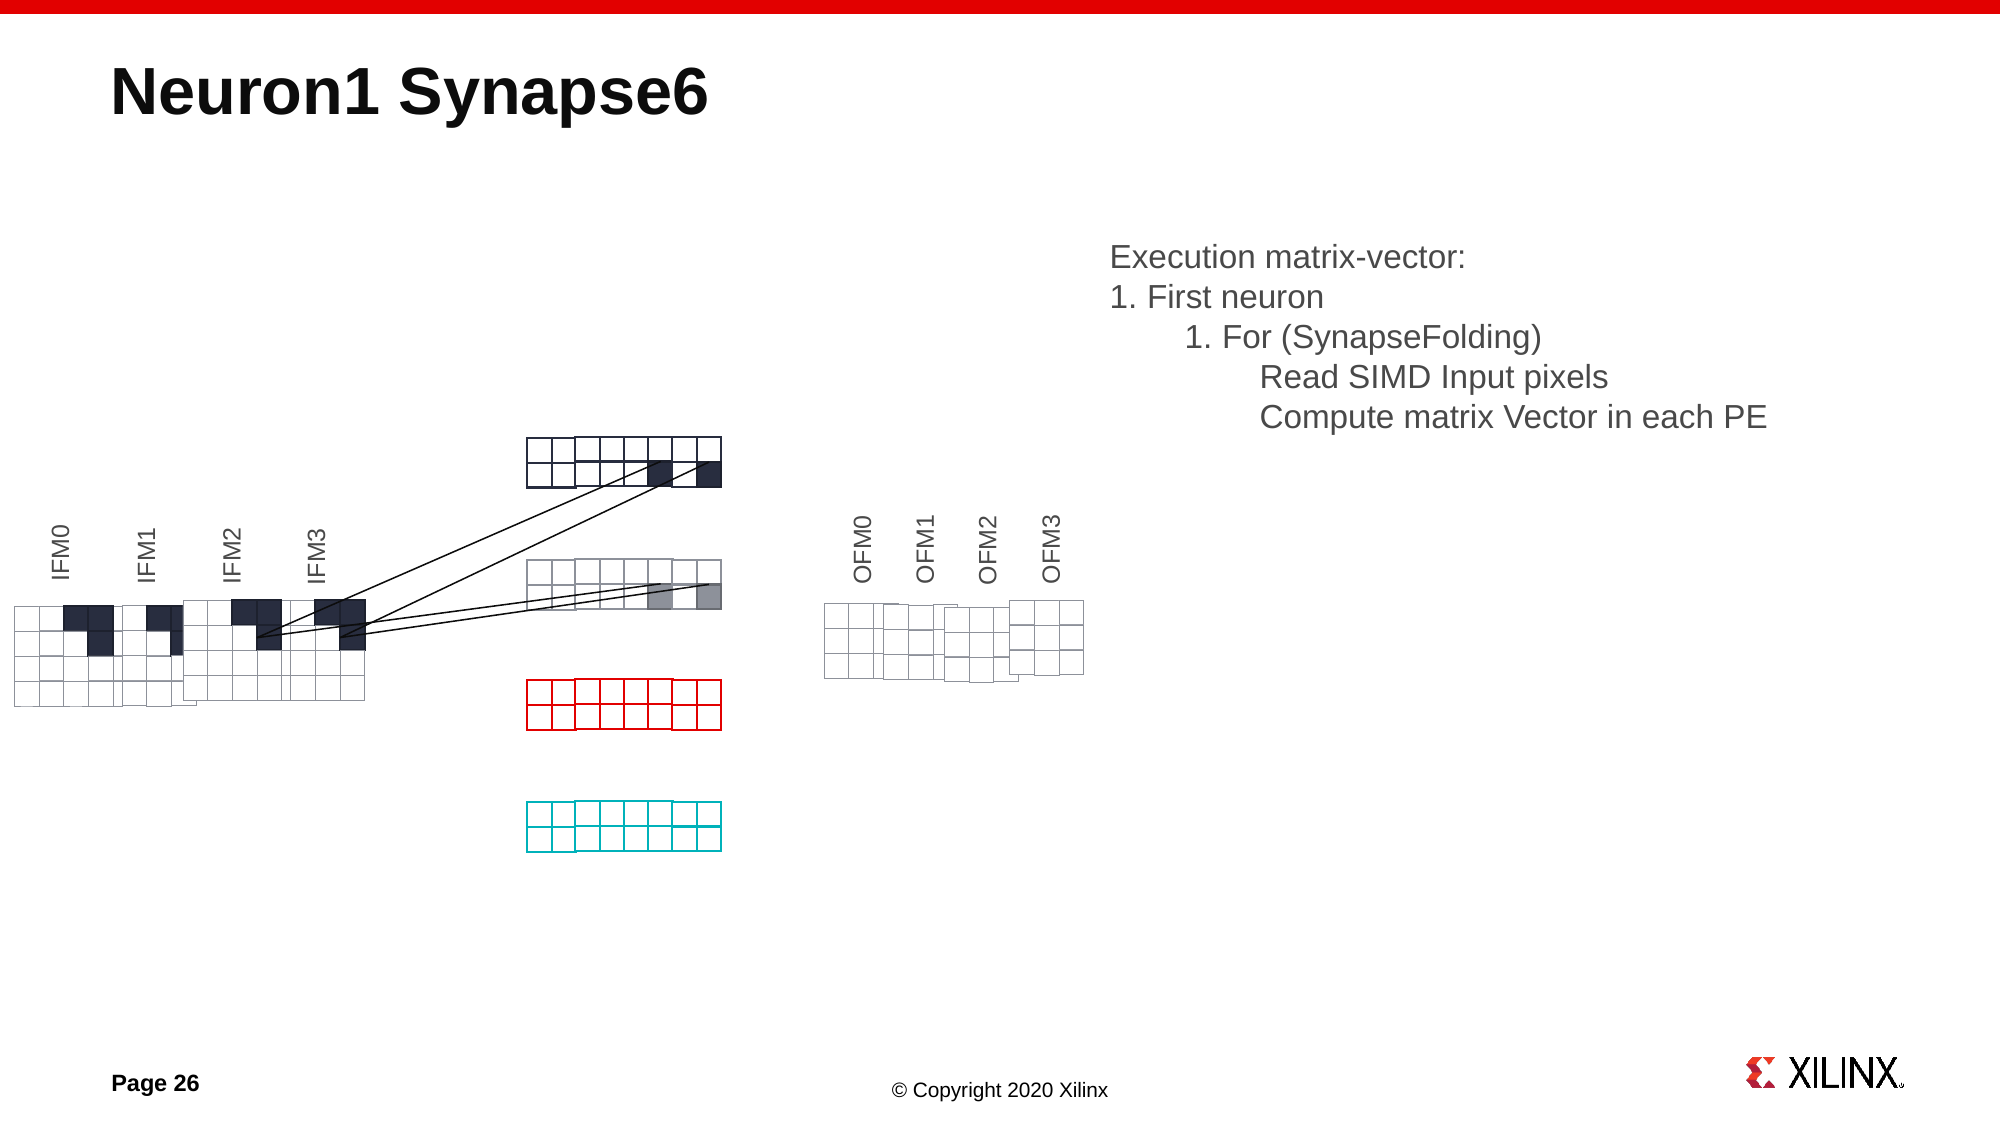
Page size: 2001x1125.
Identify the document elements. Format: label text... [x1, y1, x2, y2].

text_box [282, 638, 365, 701]
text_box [113, 605, 196, 706]
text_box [623, 436, 674, 462]
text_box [527, 680, 577, 731]
text_box IFM0 [36, 509, 82, 582]
picture [1745, 1056, 1905, 1089]
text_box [672, 437, 722, 488]
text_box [256, 461, 661, 583]
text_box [575, 436, 623, 461]
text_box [527, 801, 577, 852]
text_box IFM1 [122, 512, 168, 585]
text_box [823, 603, 898, 679]
slide_number Page 26 [96, 1043, 257, 1104]
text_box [709, 559, 722, 610]
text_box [944, 606, 1019, 682]
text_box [256, 583, 661, 638]
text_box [575, 800, 623, 851]
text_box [883, 604, 958, 680]
text_box OFM0 [838, 500, 884, 585]
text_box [661, 462, 709, 584]
text_box Execution matrix-vector: First neuron For (SynapseFolding) Read SIMD Input pixels Compute matrix Vector in each PE [1109, 227, 1789, 562]
text_box OFM2 [964, 500, 1009, 586]
text_box OFM3 [1027, 499, 1073, 585]
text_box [182, 600, 282, 701]
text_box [661, 584, 709, 638]
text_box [575, 679, 623, 730]
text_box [623, 800, 674, 851]
title Neuron1 Synapse6 [95, 50, 1905, 210]
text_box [672, 679, 722, 730]
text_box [527, 437, 575, 461]
text_box IFM2 [208, 512, 254, 585]
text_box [672, 801, 722, 852]
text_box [623, 679, 672, 730]
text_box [14, 605, 113, 706]
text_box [1009, 599, 1084, 675]
text_box OFM1 [901, 499, 947, 585]
